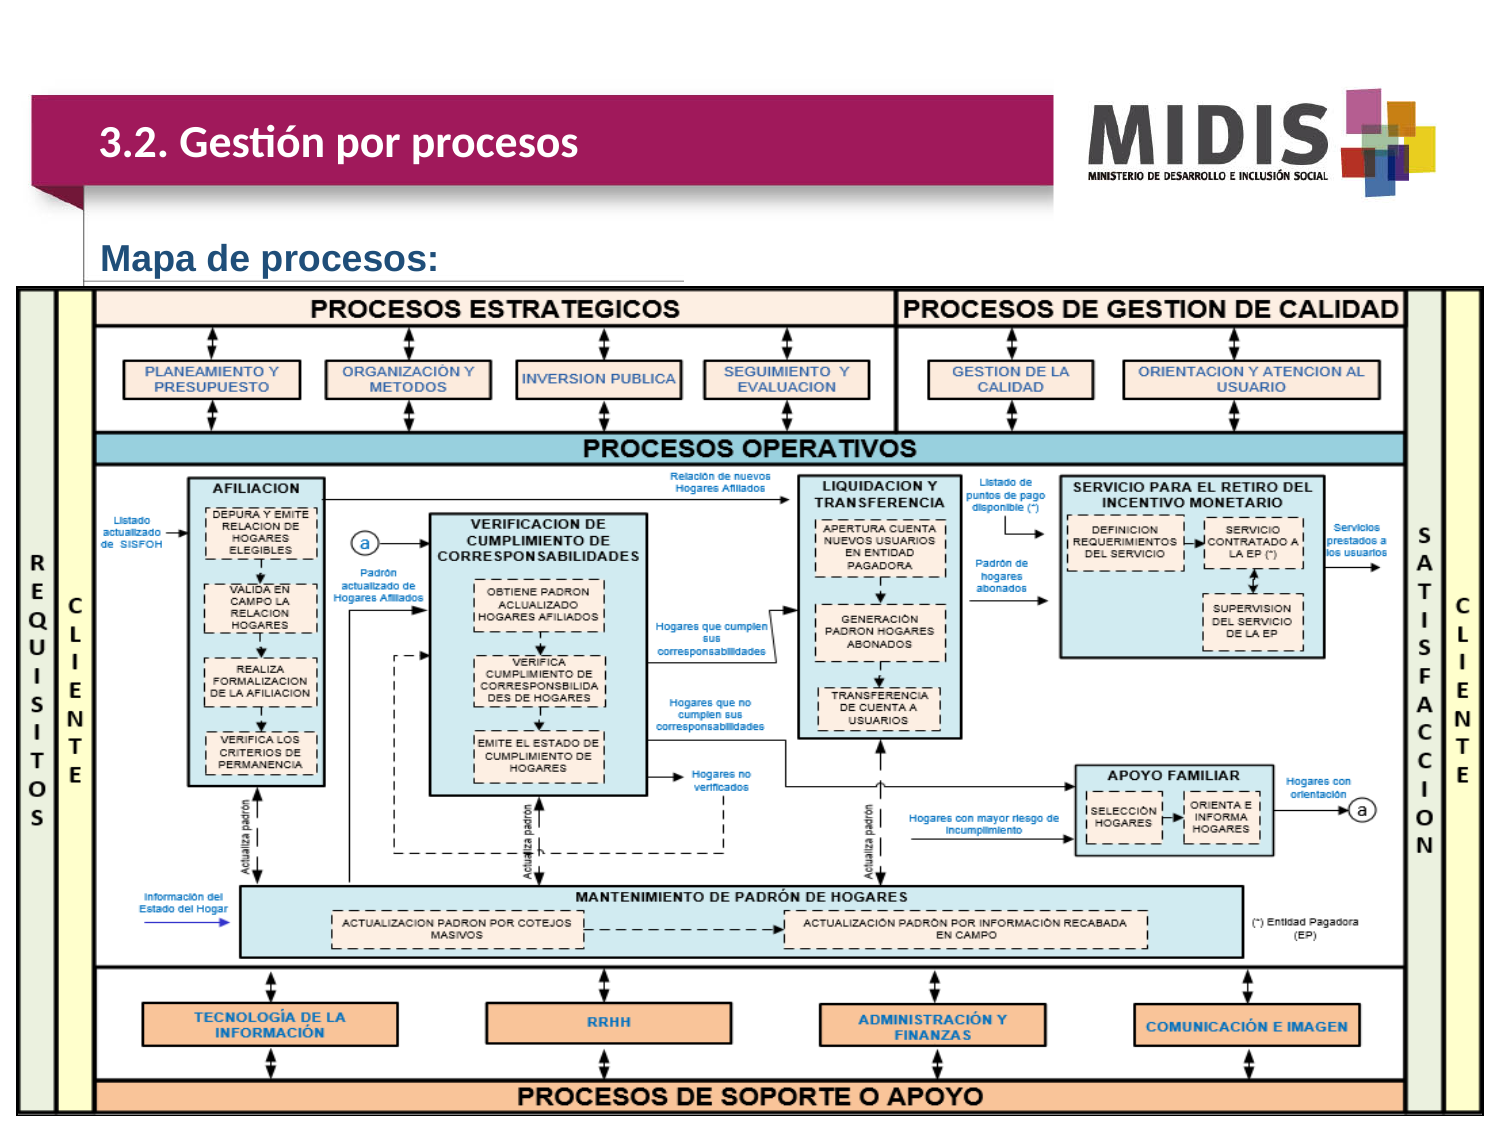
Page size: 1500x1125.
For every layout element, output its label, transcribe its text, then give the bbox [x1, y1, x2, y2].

text_box Mapa de procesos: [87, 227, 595, 286]
picture [0, 0, 1500, 1125]
text_box 3.2. Gestión por procesos [85, 104, 1004, 173]
